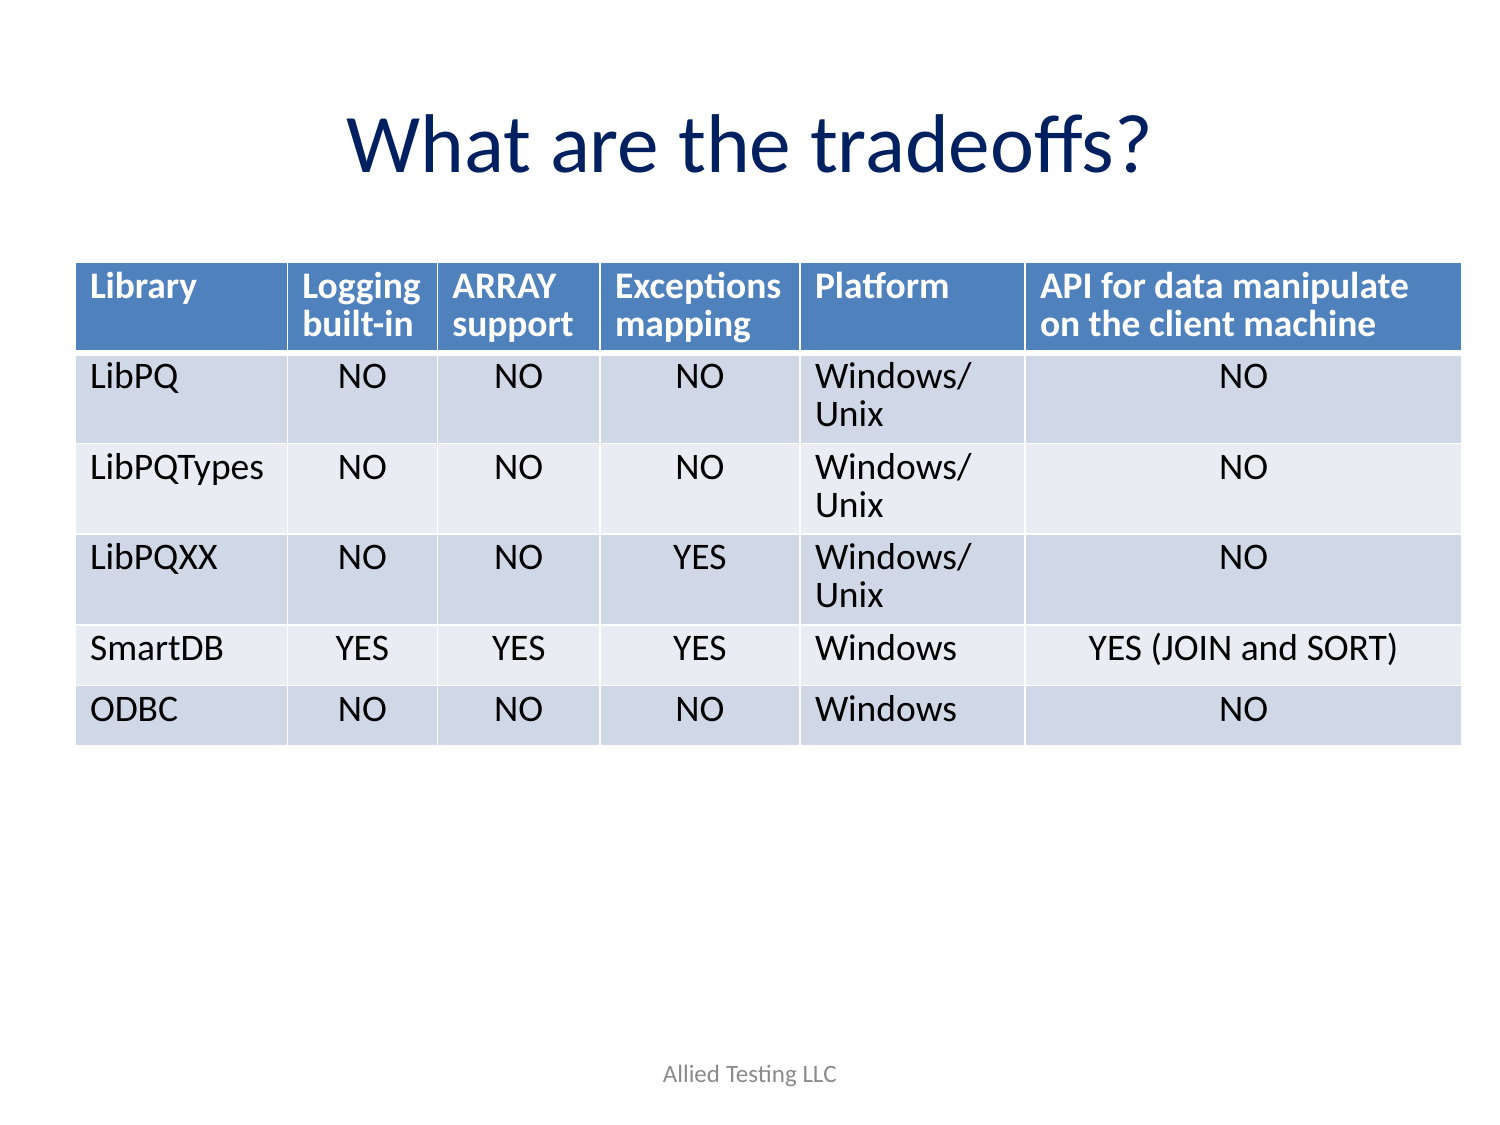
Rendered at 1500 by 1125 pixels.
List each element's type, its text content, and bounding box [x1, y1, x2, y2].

table_cell YES (JOIN and SORT) [1026, 626, 1461, 685]
table_cell YES [438, 626, 599, 685]
table_header Logging built-in [288, 263, 437, 350]
table_cell YES [601, 626, 799, 685]
table_cell NO [438, 356, 599, 443]
footer Allied Testing LLC [512, 1042, 988, 1103]
table_cell NO [1026, 356, 1461, 443]
table_cell NO [601, 686, 799, 745]
table_cell NO [288, 535, 437, 624]
table_cell Windows/ Unix [801, 444, 1024, 533]
table_cell NO [438, 686, 599, 745]
title What are the tradeoffs? [75, 45, 1425, 233]
table_cell SmartDB [76, 626, 287, 685]
table_header API for data manipulate on the client machine [1026, 263, 1461, 350]
table_header Exceptions mapping [601, 263, 799, 350]
table_cell NO [288, 356, 437, 443]
table_header Platform [801, 263, 1024, 350]
table_header ARRAY support [438, 263, 599, 350]
table_cell LibPQXX [76, 535, 287, 624]
table_cell ODBC [76, 686, 287, 745]
table_cell NO [438, 535, 599, 624]
table_cell Windows/ Unix [801, 535, 1024, 624]
table_cell NO [288, 686, 437, 745]
table_cell NO [1026, 535, 1461, 624]
table_cell LibPQTypes [76, 444, 287, 533]
table_cell NO [1026, 686, 1461, 745]
table_cell YES [601, 535, 799, 624]
table_cell Windows [801, 686, 1024, 745]
table_cell LibPQ [76, 356, 287, 443]
table_cell NO [1026, 444, 1461, 533]
table_cell NO [438, 444, 599, 533]
table_cell NO [288, 444, 437, 533]
table_header Library [76, 263, 287, 350]
table_cell YES [288, 626, 437, 685]
table_cell Windows [801, 626, 1024, 685]
table_cell NO [601, 356, 799, 443]
table_cell Windows/ Unix [801, 356, 1024, 443]
table_cell NO [601, 444, 799, 533]
